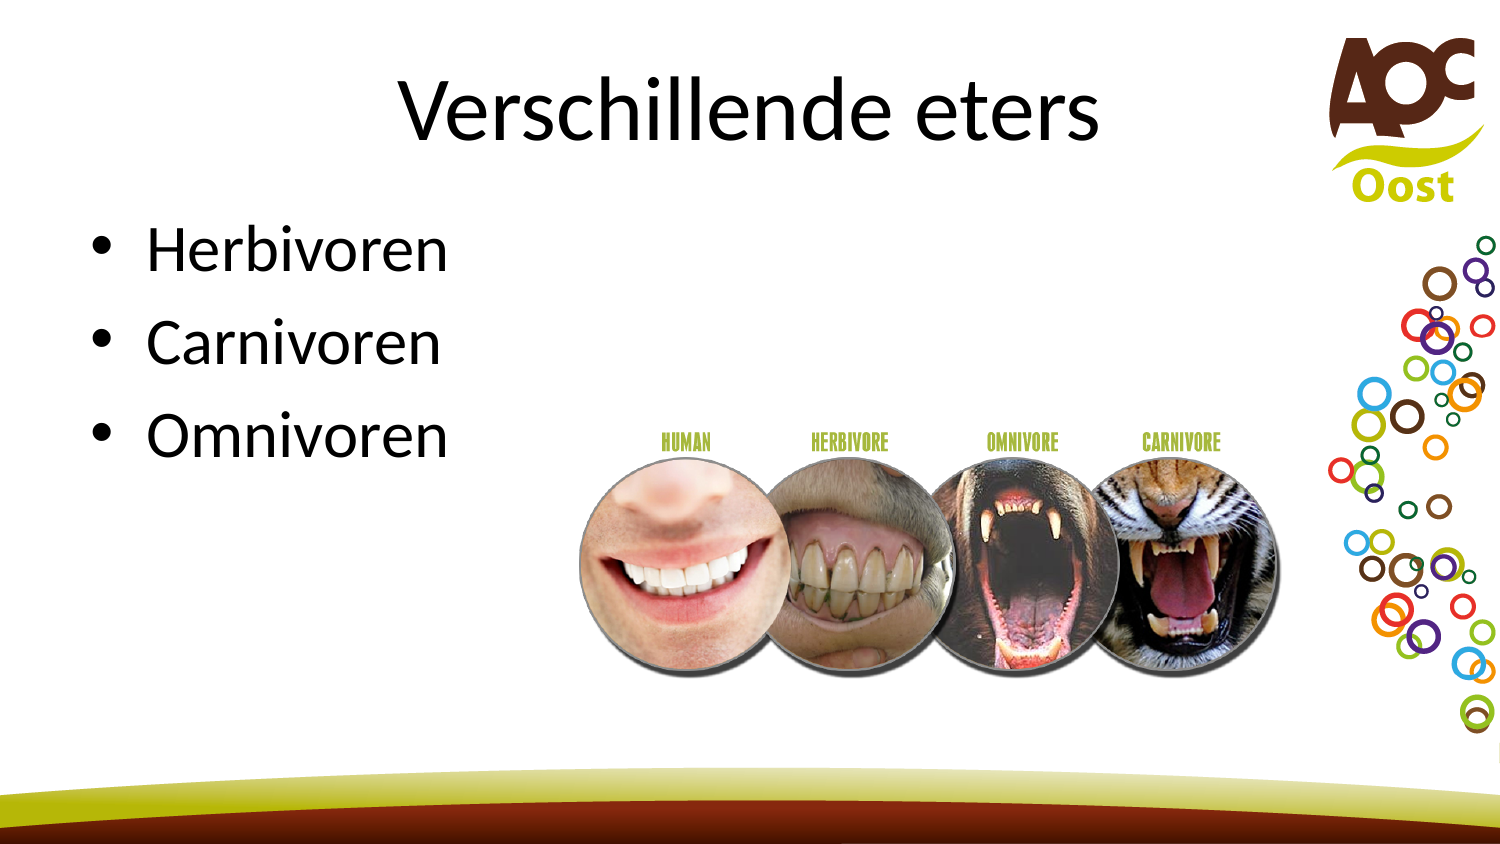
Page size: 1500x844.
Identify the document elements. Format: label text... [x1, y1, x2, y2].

list Herbivoren Carnivoren Omnivoren [75, 196, 1425, 754]
picture [0, 0, 1500, 844]
title Verschillende eters [75, 33, 1425, 175]
